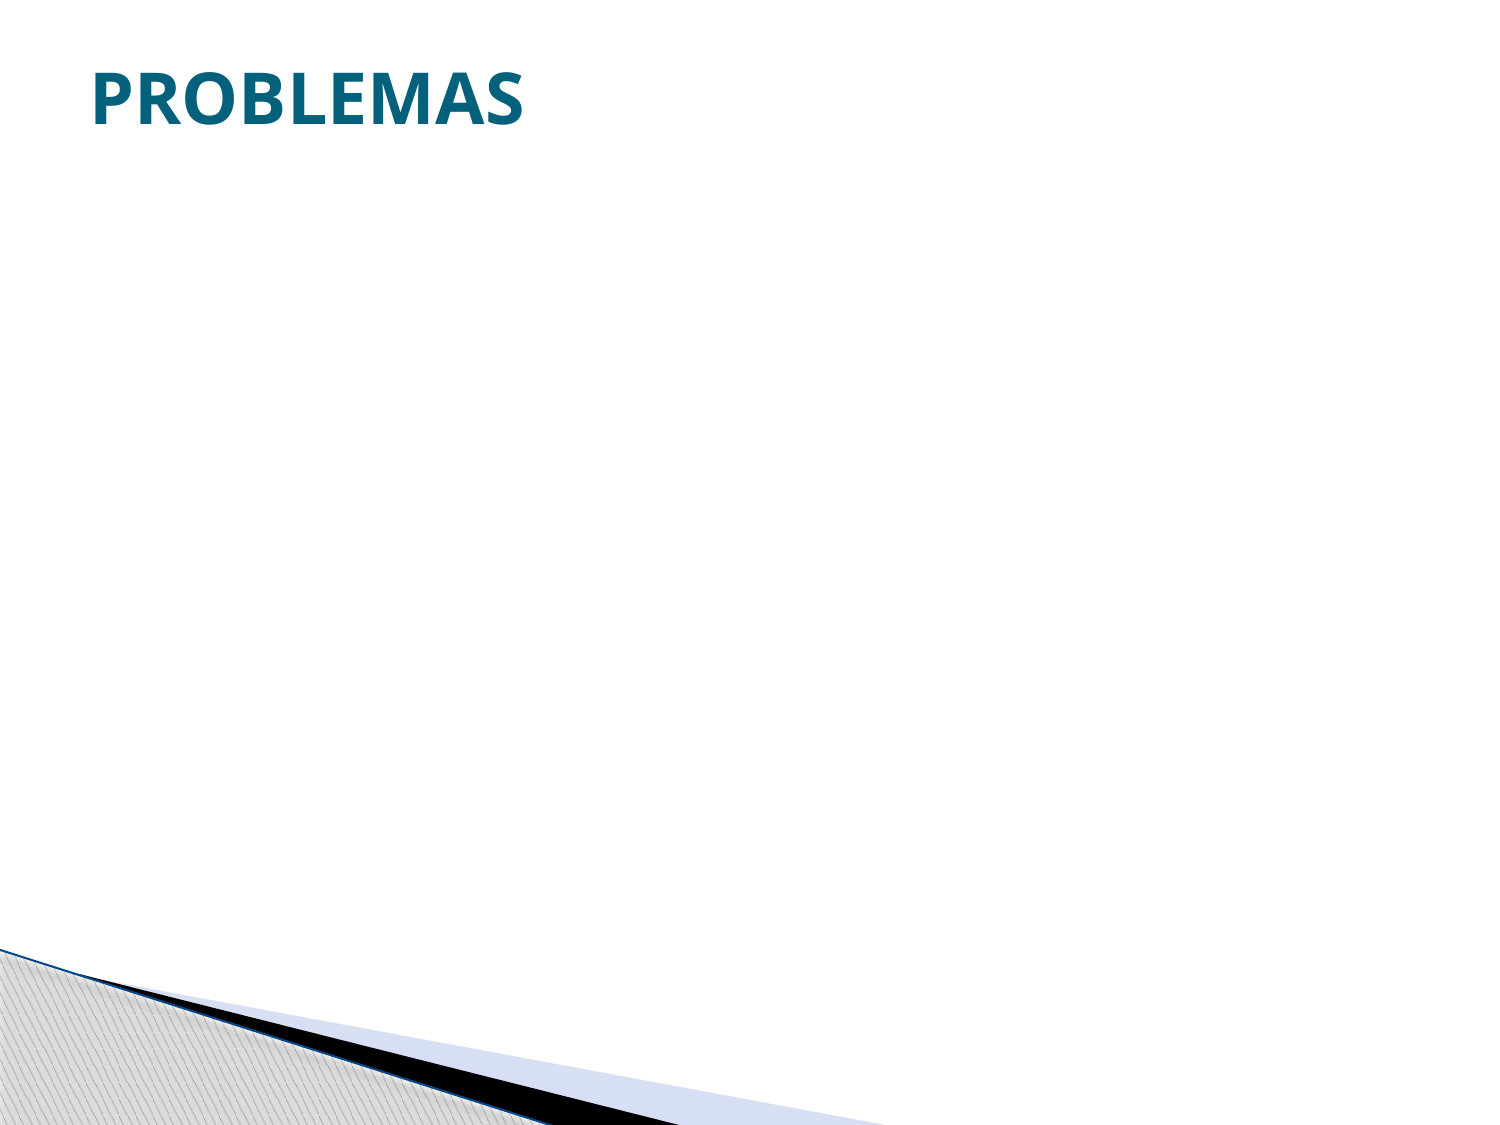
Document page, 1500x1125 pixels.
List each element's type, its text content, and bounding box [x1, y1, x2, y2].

title PROBLEMAS [75, 45, 1425, 233]
